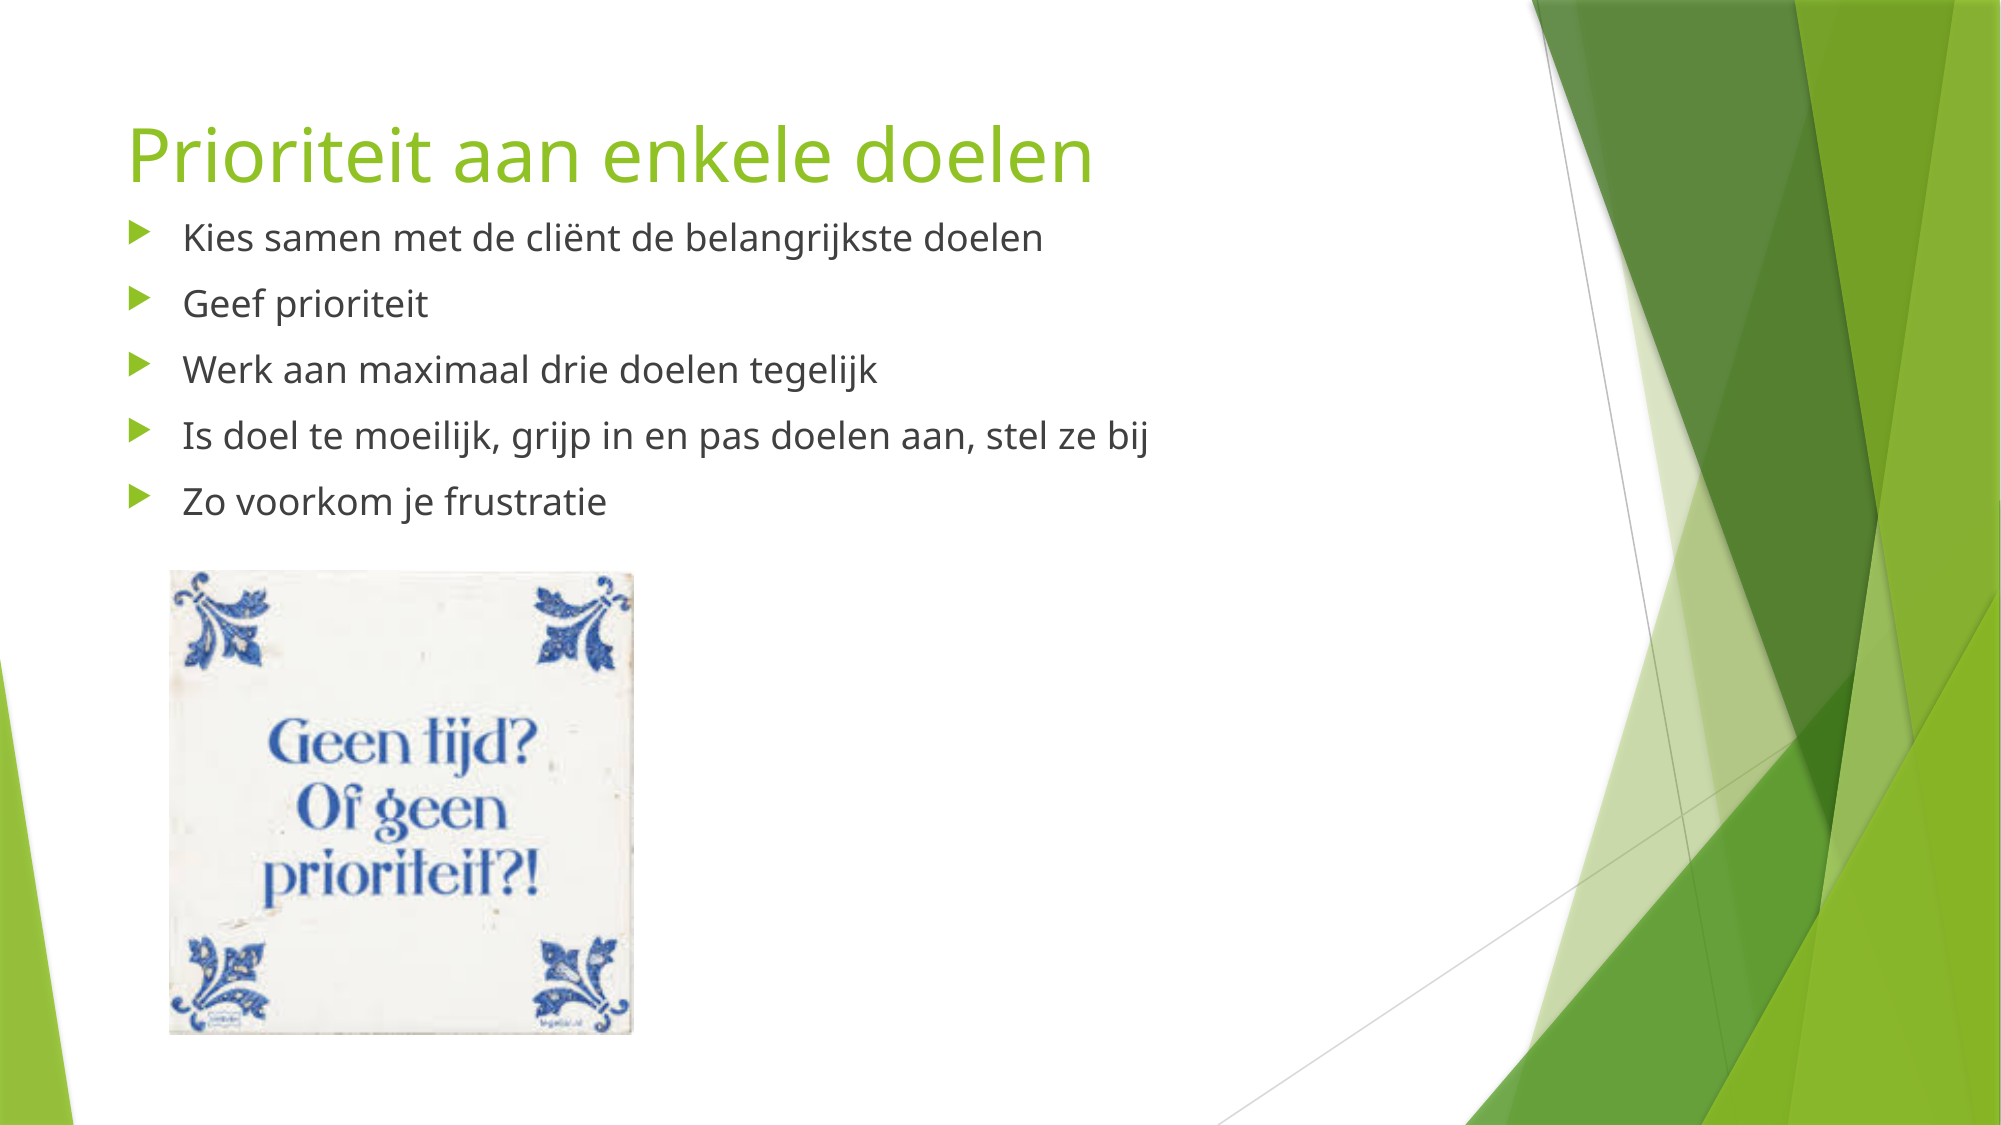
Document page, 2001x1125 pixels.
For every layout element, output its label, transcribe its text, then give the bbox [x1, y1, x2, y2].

title Prioriteit aan enkele doelen [111, 99, 1522, 206]
picture [168, 569, 635, 1036]
list Kies samen met de cliënt de belangrijkste doelen Geef prioriteit Werk aan maximaal drie doelen tegelijk Is doel te moeilijk, grijp in en pas doelen aan, stel ze bij Zo voorkom je frustratie [111, 206, 1522, 844]
